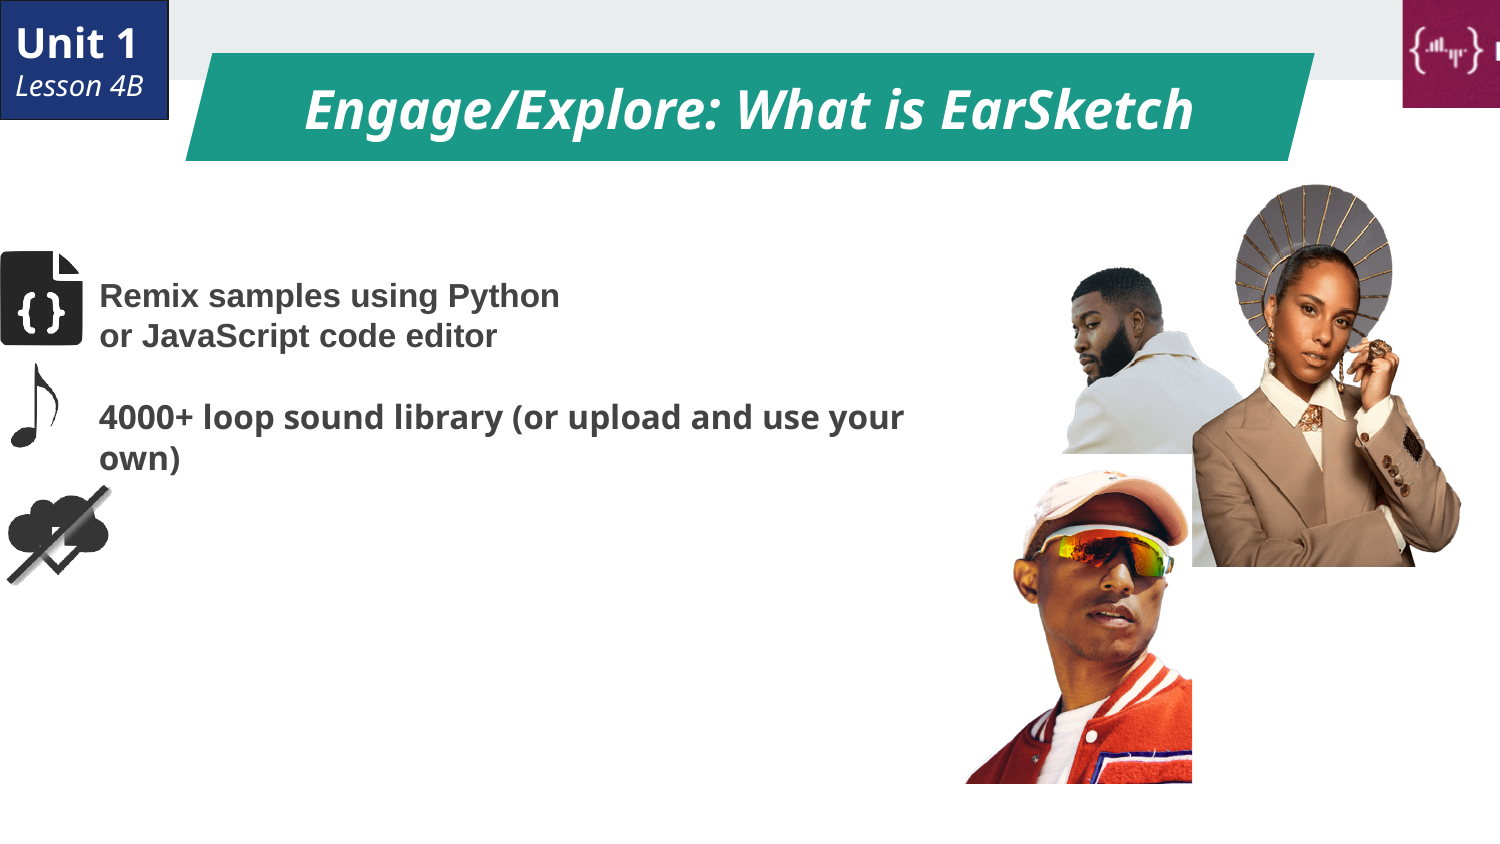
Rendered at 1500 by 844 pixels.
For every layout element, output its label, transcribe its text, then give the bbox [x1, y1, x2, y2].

text_box [185, 53, 1315, 161]
text_box Unit 1 Lesson 4B [0, 0, 168, 120]
text_box 4000+ loop sound library (or upload and use your own) [83, 389, 970, 484]
title Engage/Explore: What is EarSketch [221, 60, 1279, 155]
text_box Remix samples using Python or JavaScript code editor [84, 267, 996, 397]
picture [0, 238, 91, 457]
picture [1402, 0, 1500, 108]
picture [0, 469, 130, 594]
picture [955, 181, 1469, 784]
